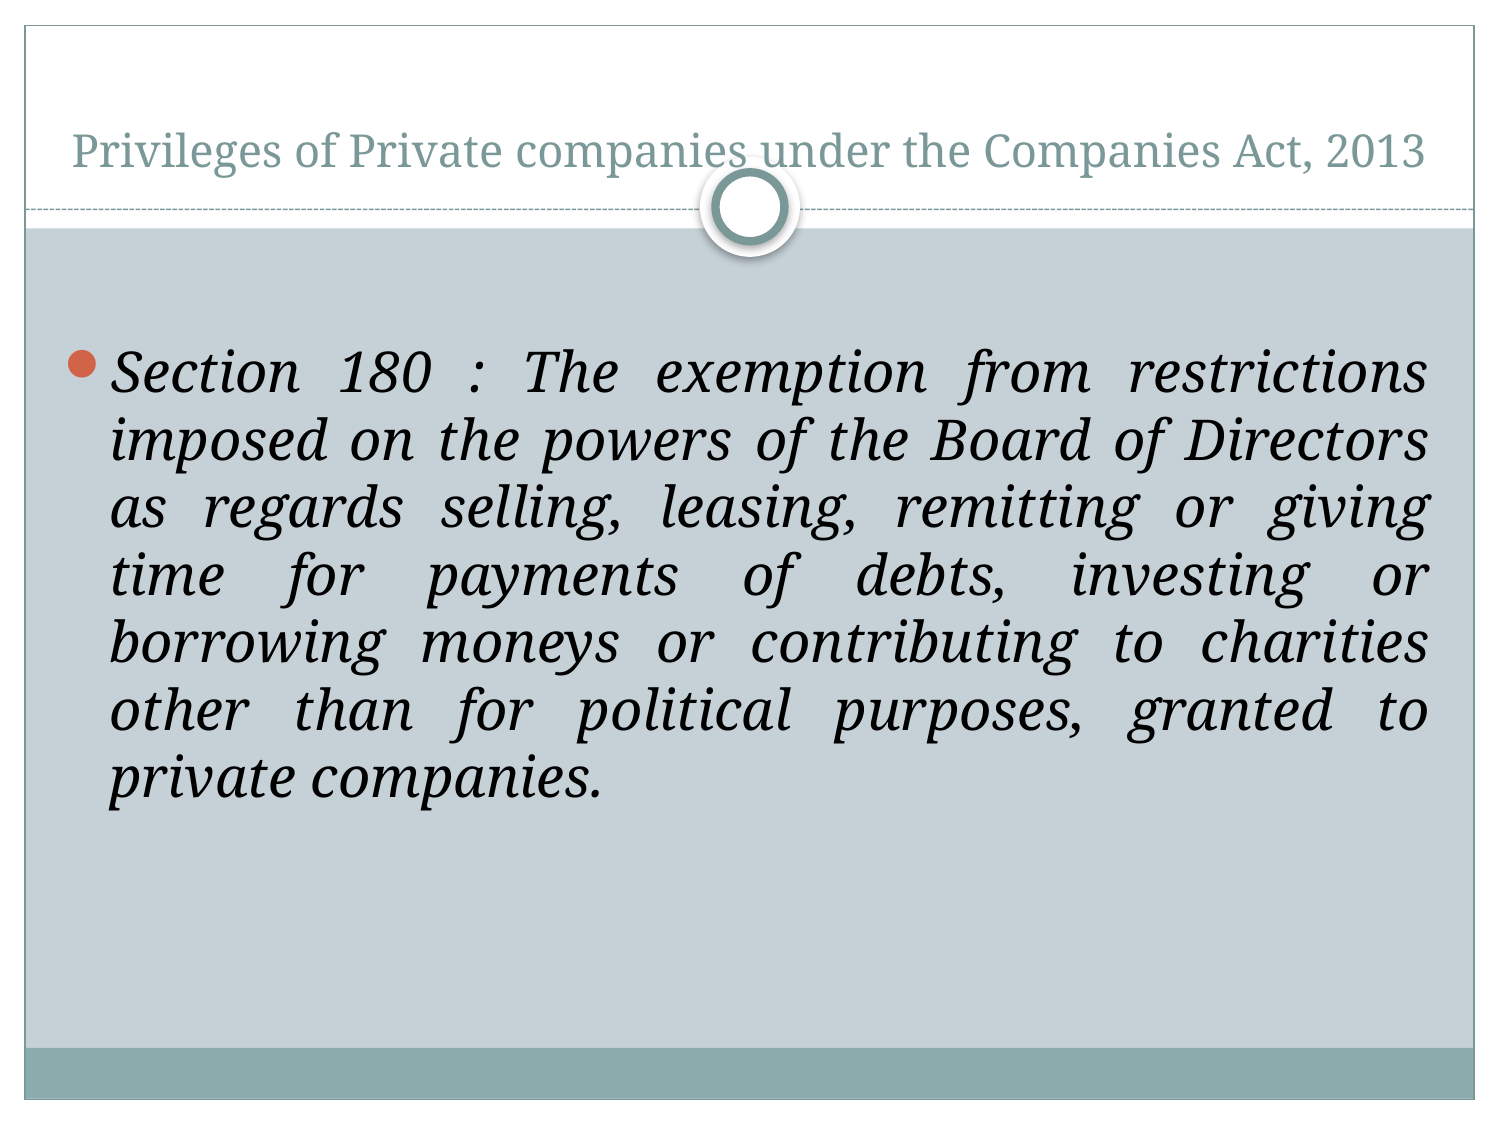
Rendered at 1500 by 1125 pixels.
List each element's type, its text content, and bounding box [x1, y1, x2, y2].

title Privileges of Private companies under the Companies Act, 2013 [49, 60, 1450, 185]
list Section 180 : The exemption from restrictions imposed on the powers of the Board of Directors as regards selling, leasing, remitting or giving time for payments of debts, investing or borrowing moneys or contributing to charities other than for political purposes, granted to private companies. [49, 250, 1445, 1001]
